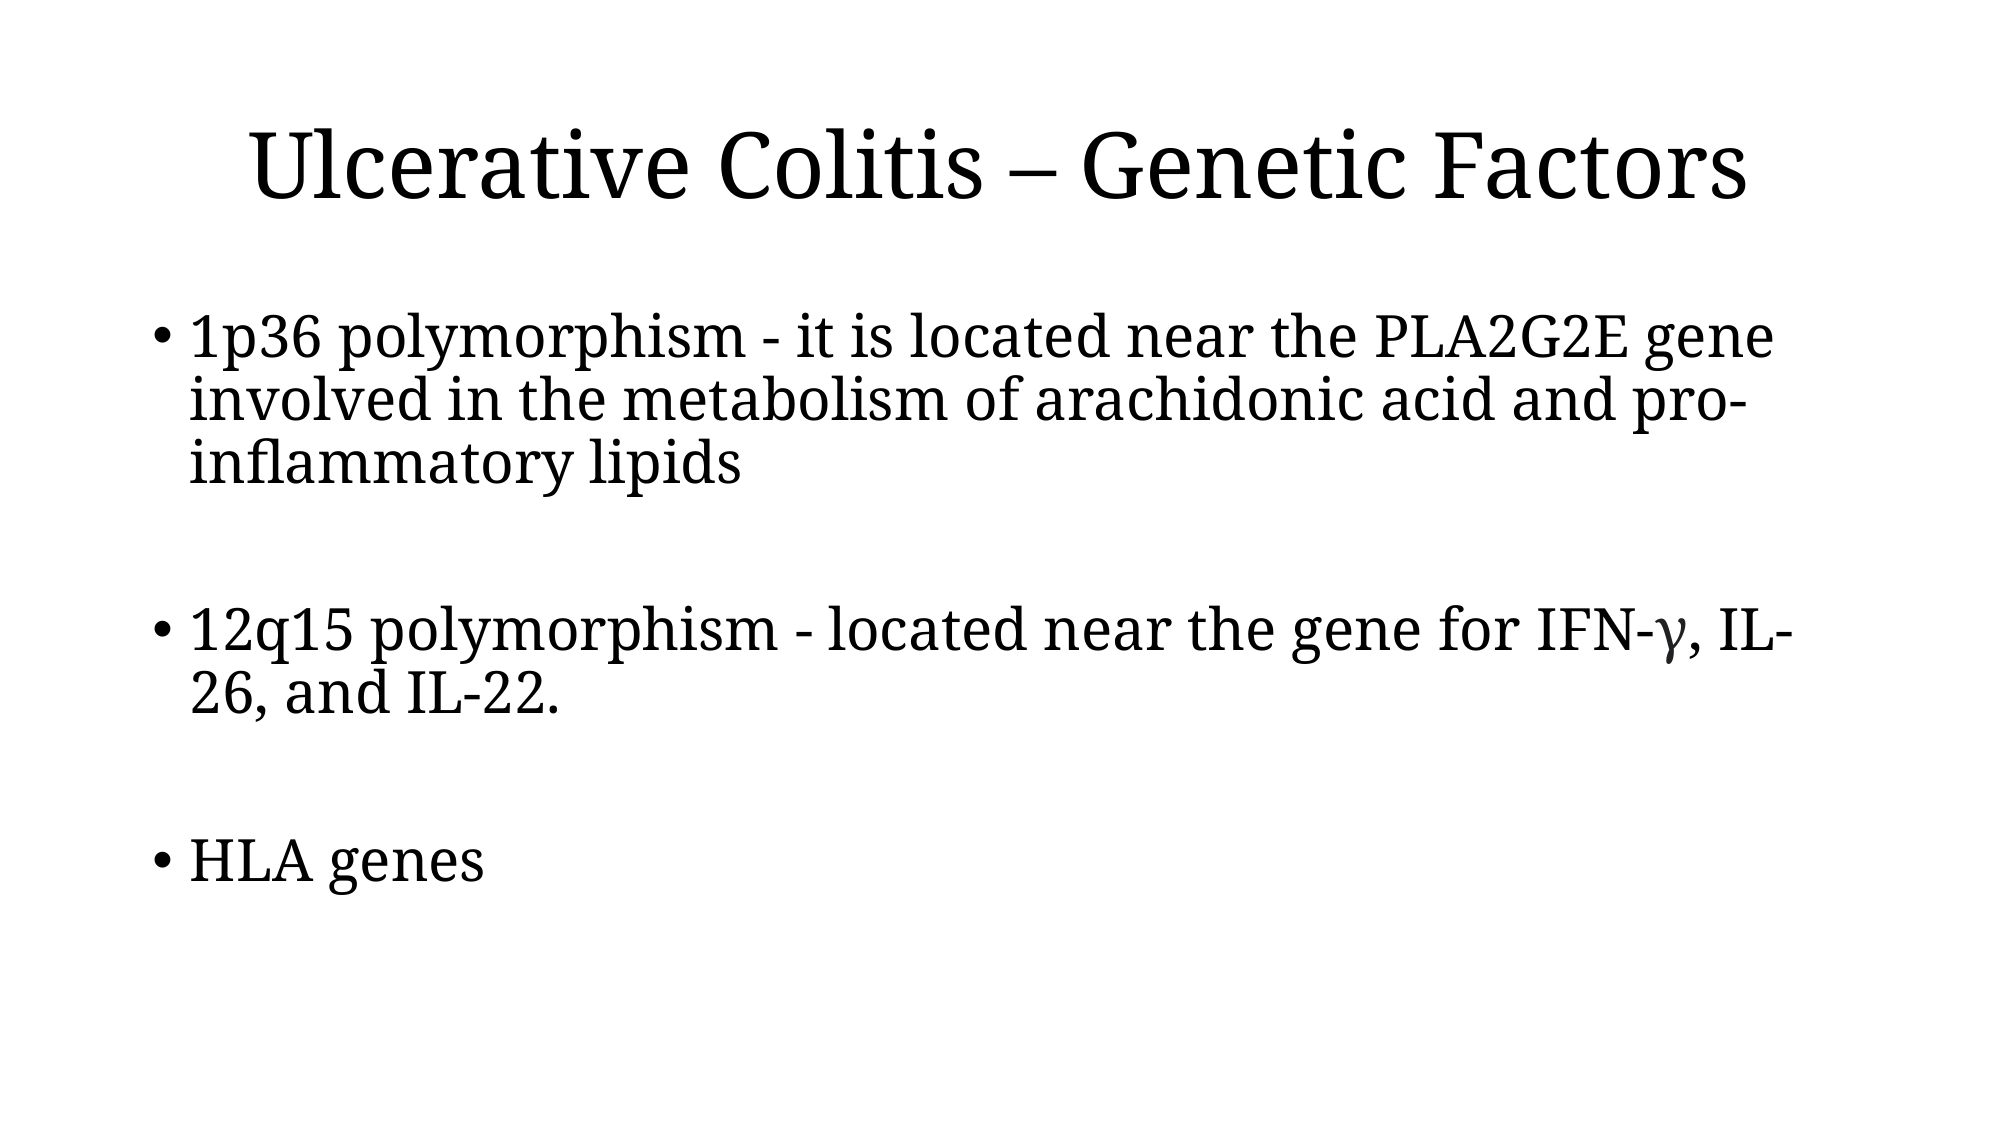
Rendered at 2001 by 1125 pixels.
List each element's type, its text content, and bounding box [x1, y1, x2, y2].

title Ulcerative Colitis – Genetic Factors [137, 59, 1863, 278]
list 1p36 polymorphism - it is located near the PLA2G2E gene involved in the metabolism of arachidonic acid and pro-inflammatory lipids 12q15 polymorphism - located near the gene for IFN-γ, IL-26, and IL-22. HLA genes [137, 299, 1863, 1014]
